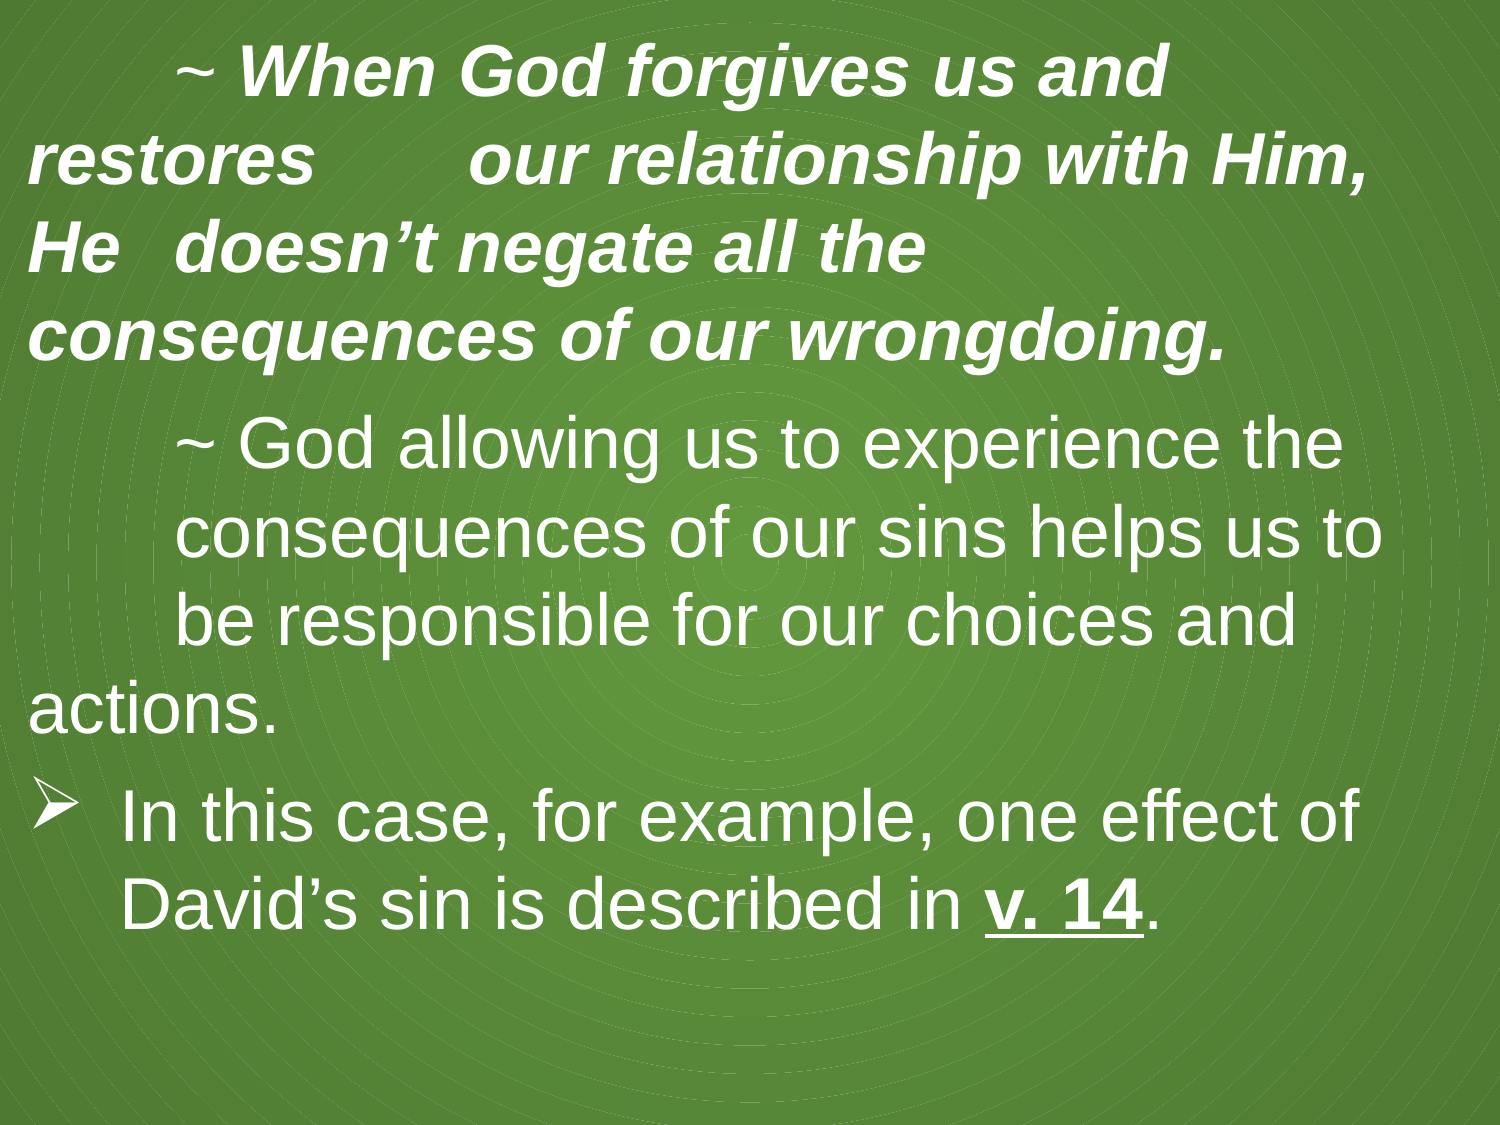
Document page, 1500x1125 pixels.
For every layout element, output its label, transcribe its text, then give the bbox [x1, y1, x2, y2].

subtitle ~ When God forgives us and restores our relationship with Him, He doesn’t negate all the consequences of our wrongdoing. ~ God allowing us to experience the consequences of our sins helps us to be responsible for our choices and actions. In this case, for example, one effect of David’s sin is described in v. 14. [12, 15, 1488, 1114]
